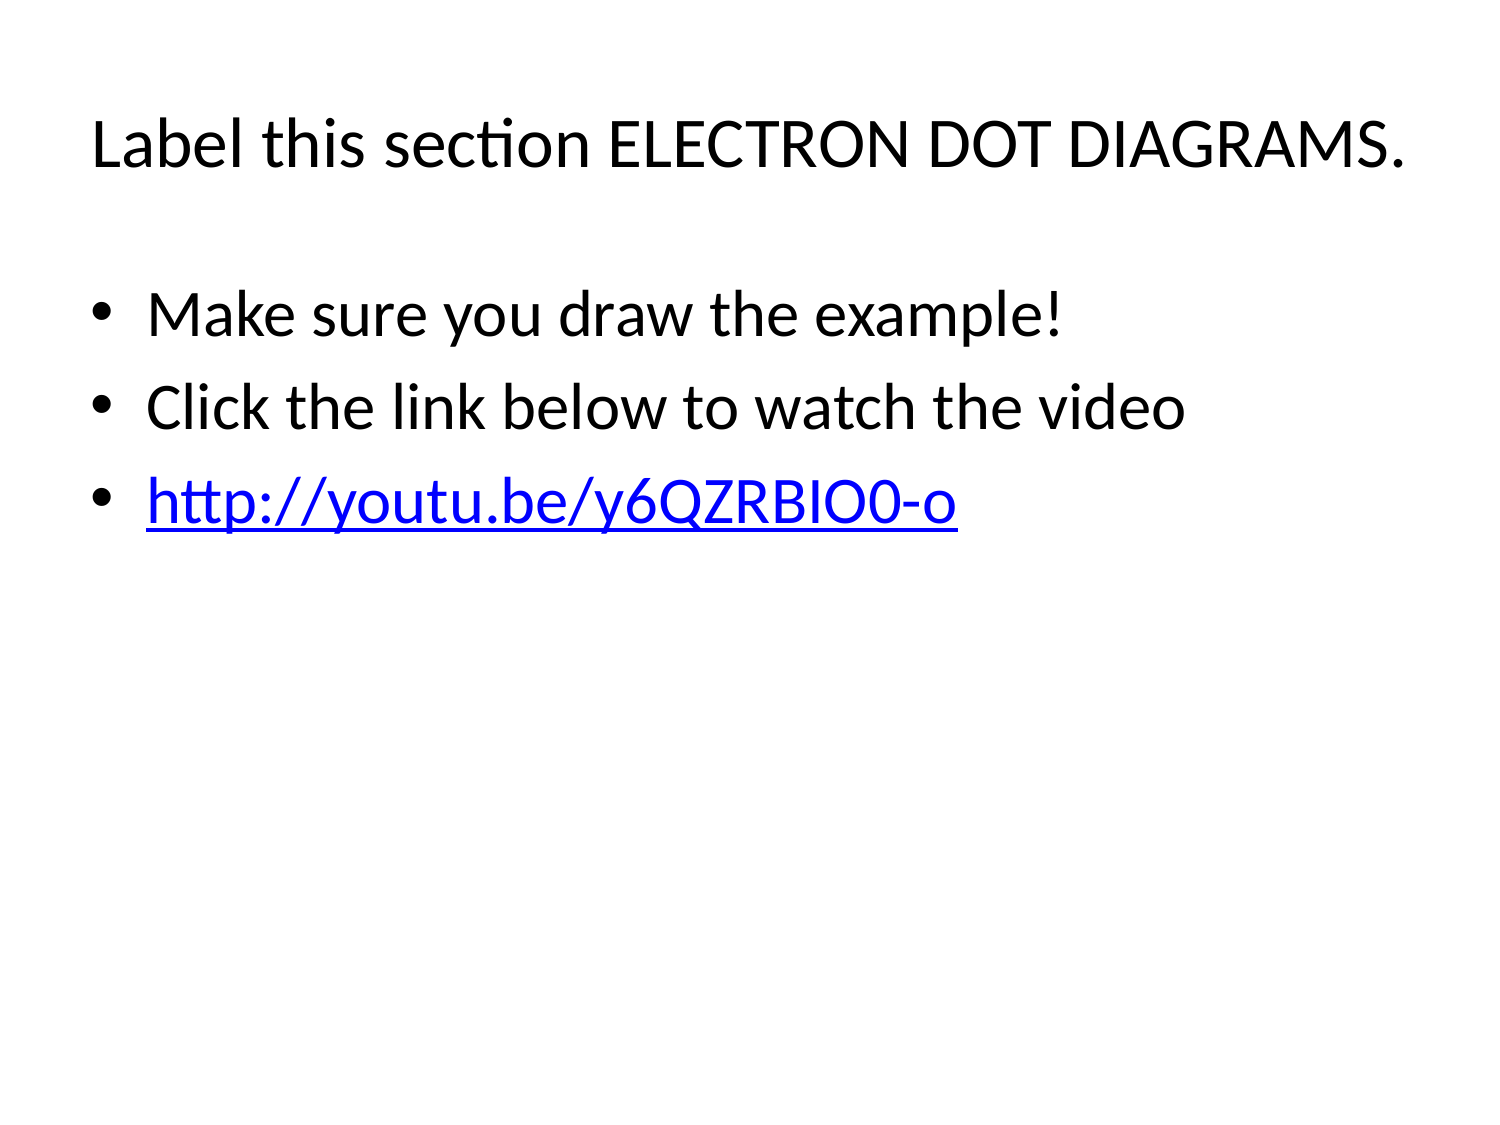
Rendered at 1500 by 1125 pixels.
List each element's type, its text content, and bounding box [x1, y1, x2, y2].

title Label this section ELECTRON DOT DIAGRAMS. [75, 45, 1425, 233]
list Make sure you draw the example! Click the link below to watch the video http://youtu.be/y6QZRBIO0-o [75, 262, 1425, 1005]
